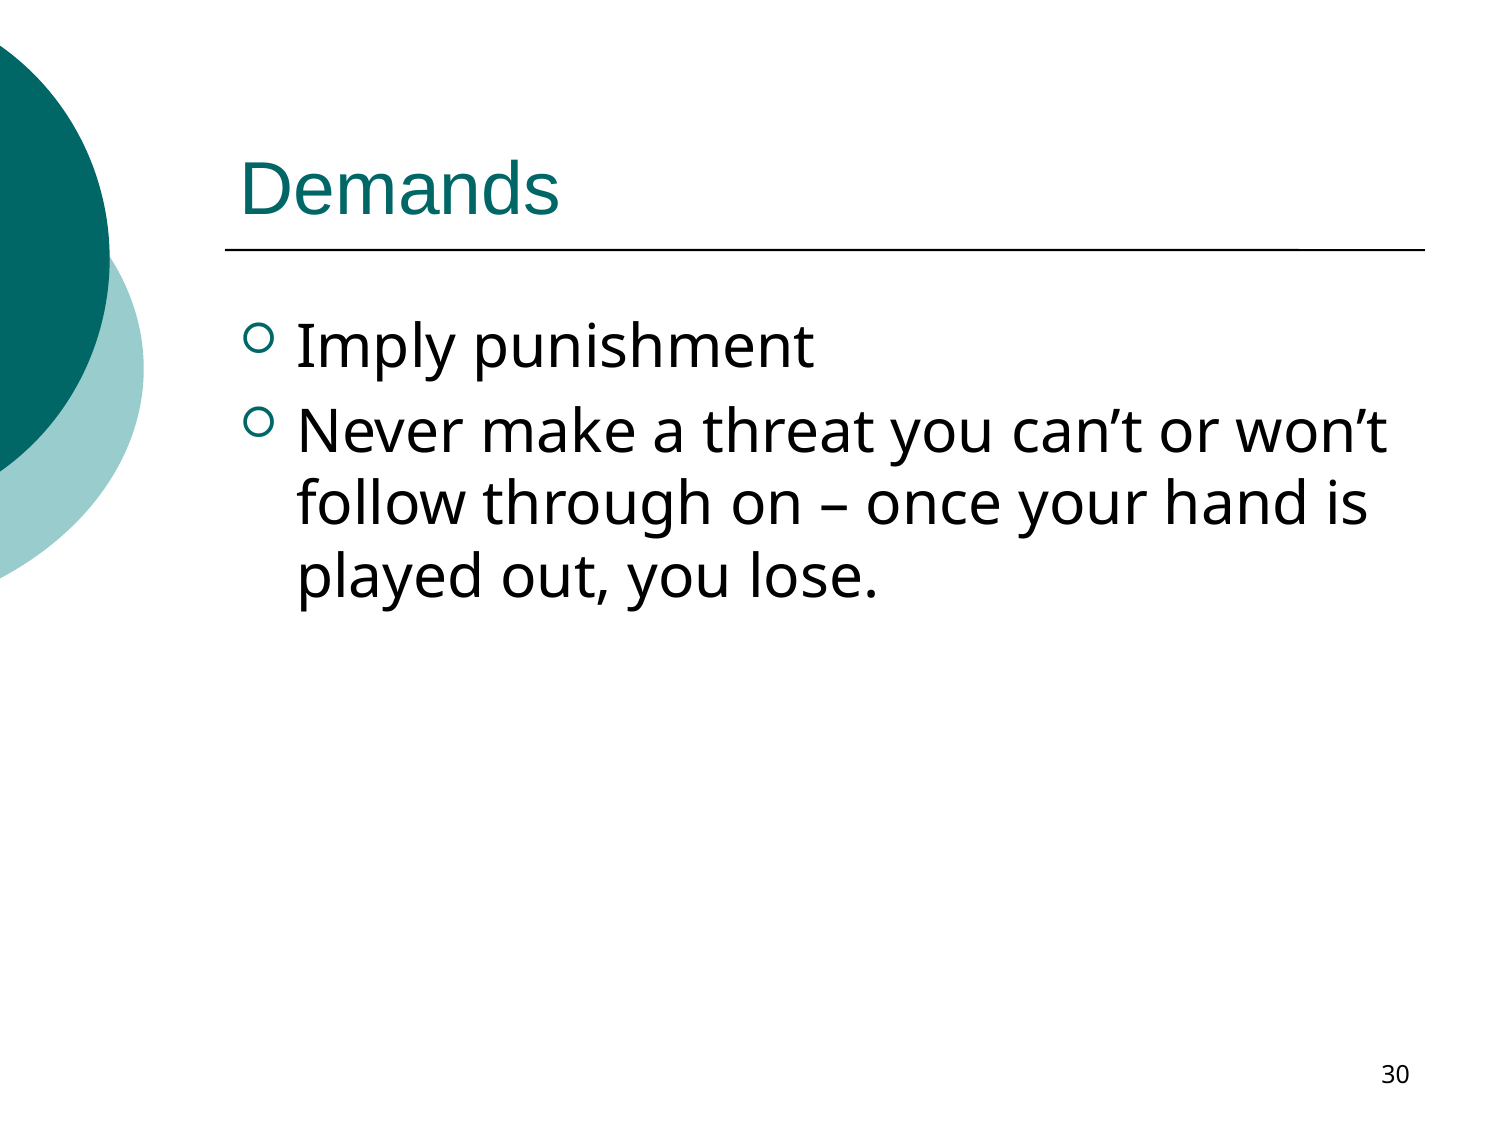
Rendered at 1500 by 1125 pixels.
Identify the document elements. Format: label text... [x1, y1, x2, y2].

title Demands [224, 49, 1425, 238]
list Imply punishment Never make a threat you can’t or won’t follow through on – once your hand is played out, you lose. [224, 299, 1425, 975]
slide_number 30 [1074, 1024, 1426, 1101]
